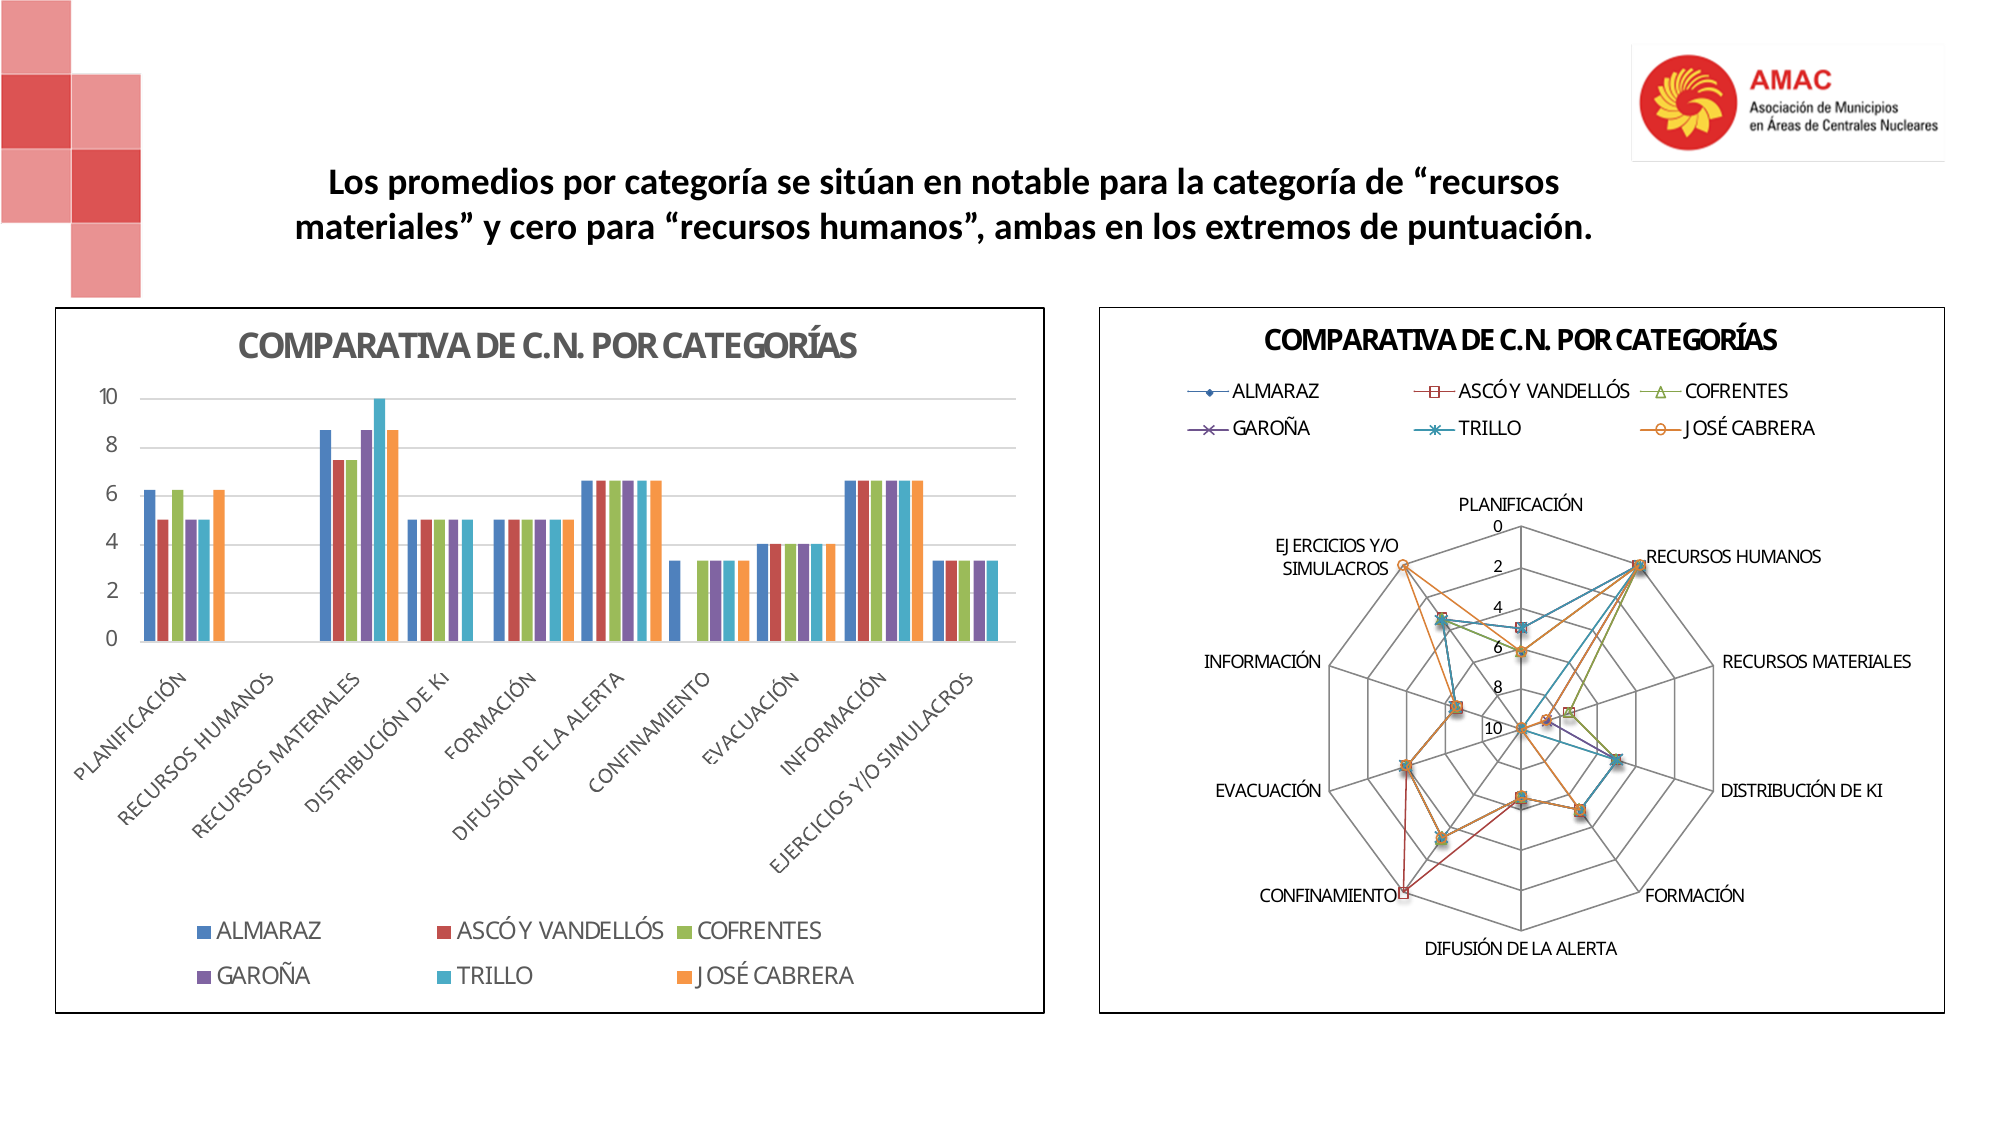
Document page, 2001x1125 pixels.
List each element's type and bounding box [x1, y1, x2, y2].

picture [0, 0, 1946, 299]
picture [1097, 305, 1946, 1014]
picture [52, 305, 1045, 1014]
